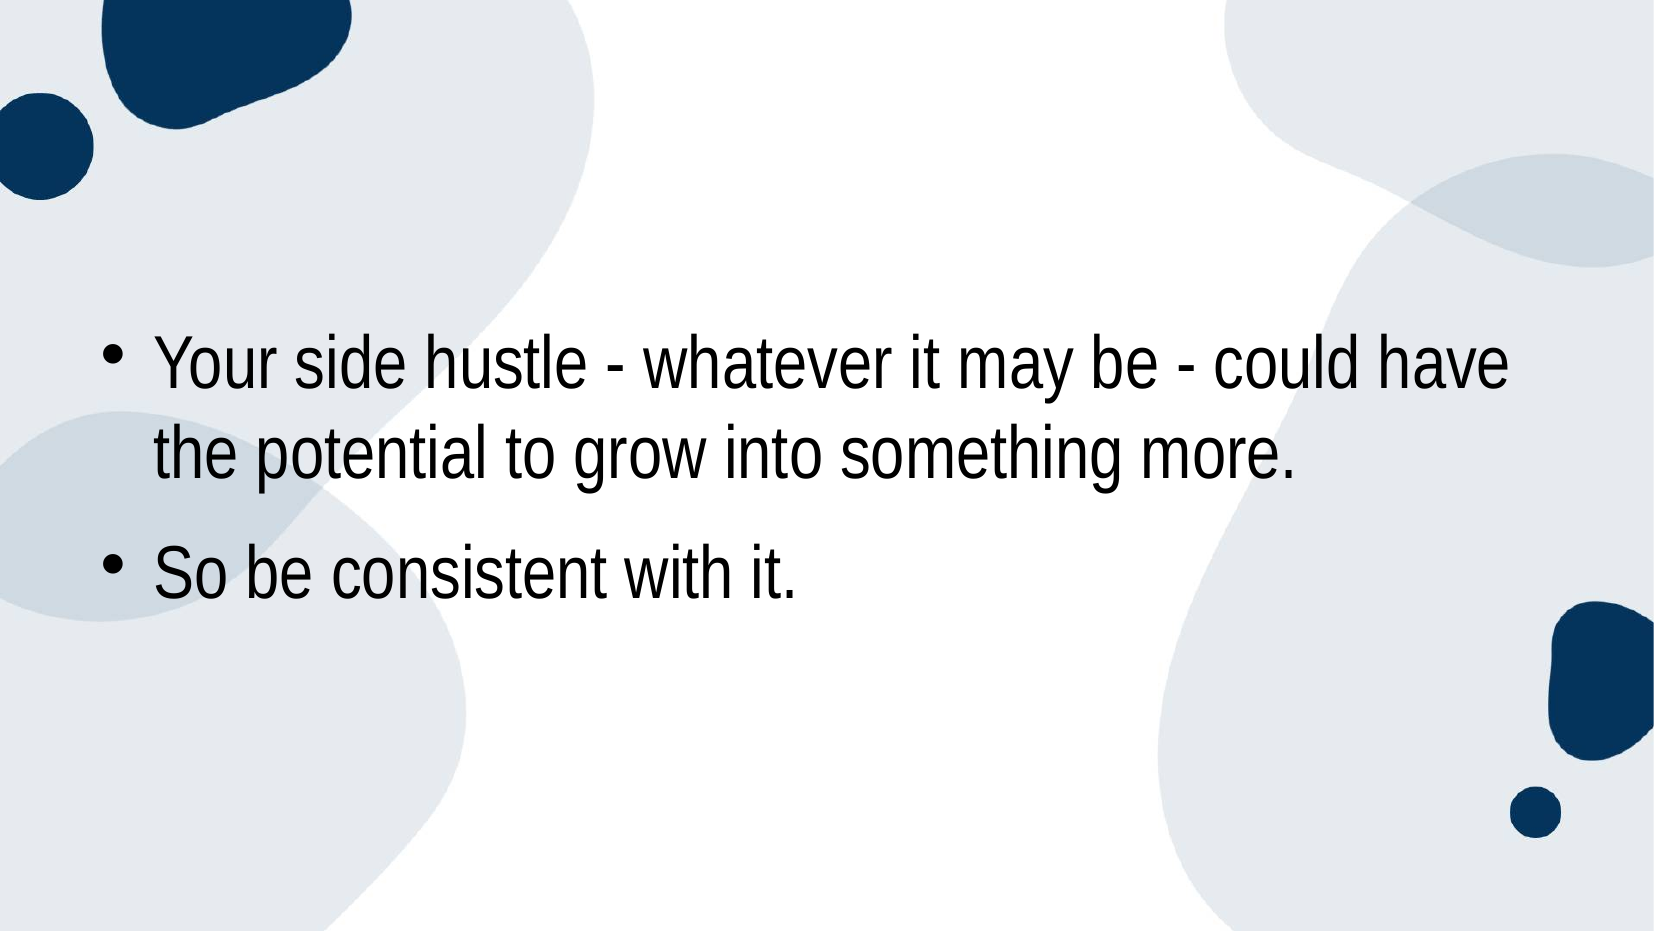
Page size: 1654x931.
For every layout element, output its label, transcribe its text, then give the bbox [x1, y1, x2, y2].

picture [0, 0, 1654, 931]
list Your side hustle - whatever it may be - could have the potential to grow into something more. So be consistent with it. [82, 313, 1571, 617]
